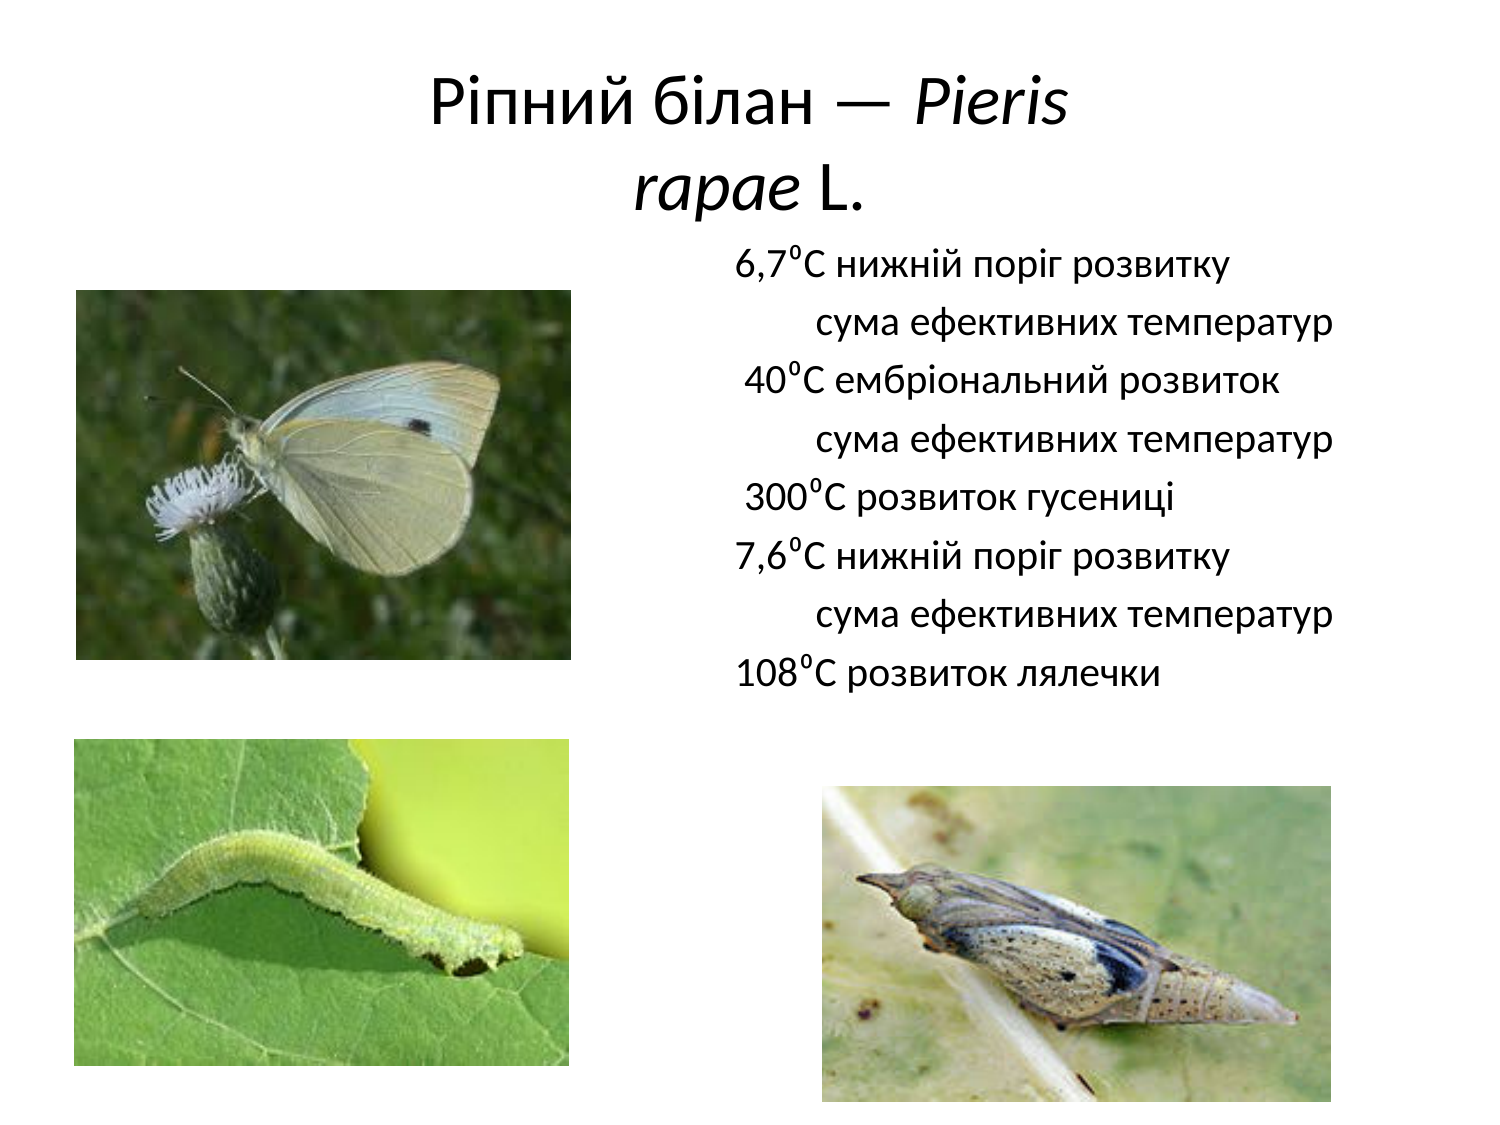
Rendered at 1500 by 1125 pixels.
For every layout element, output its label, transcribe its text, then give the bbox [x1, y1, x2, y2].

picture [75, 290, 571, 660]
title Ріпний білан — Pieris rapae L. [75, 45, 1425, 233]
picture [822, 786, 1331, 1102]
list 6,7⁰С нижній поріг розвитку сума ефективних температур 40⁰С ембріональний розвиток сума ефективних температур 300⁰С розвиток гусениці 7,6⁰С нижній поріг розвитку сума ефективних температур 108⁰С розвиток лялечки [719, 227, 1431, 971]
picture [73, 739, 569, 1067]
